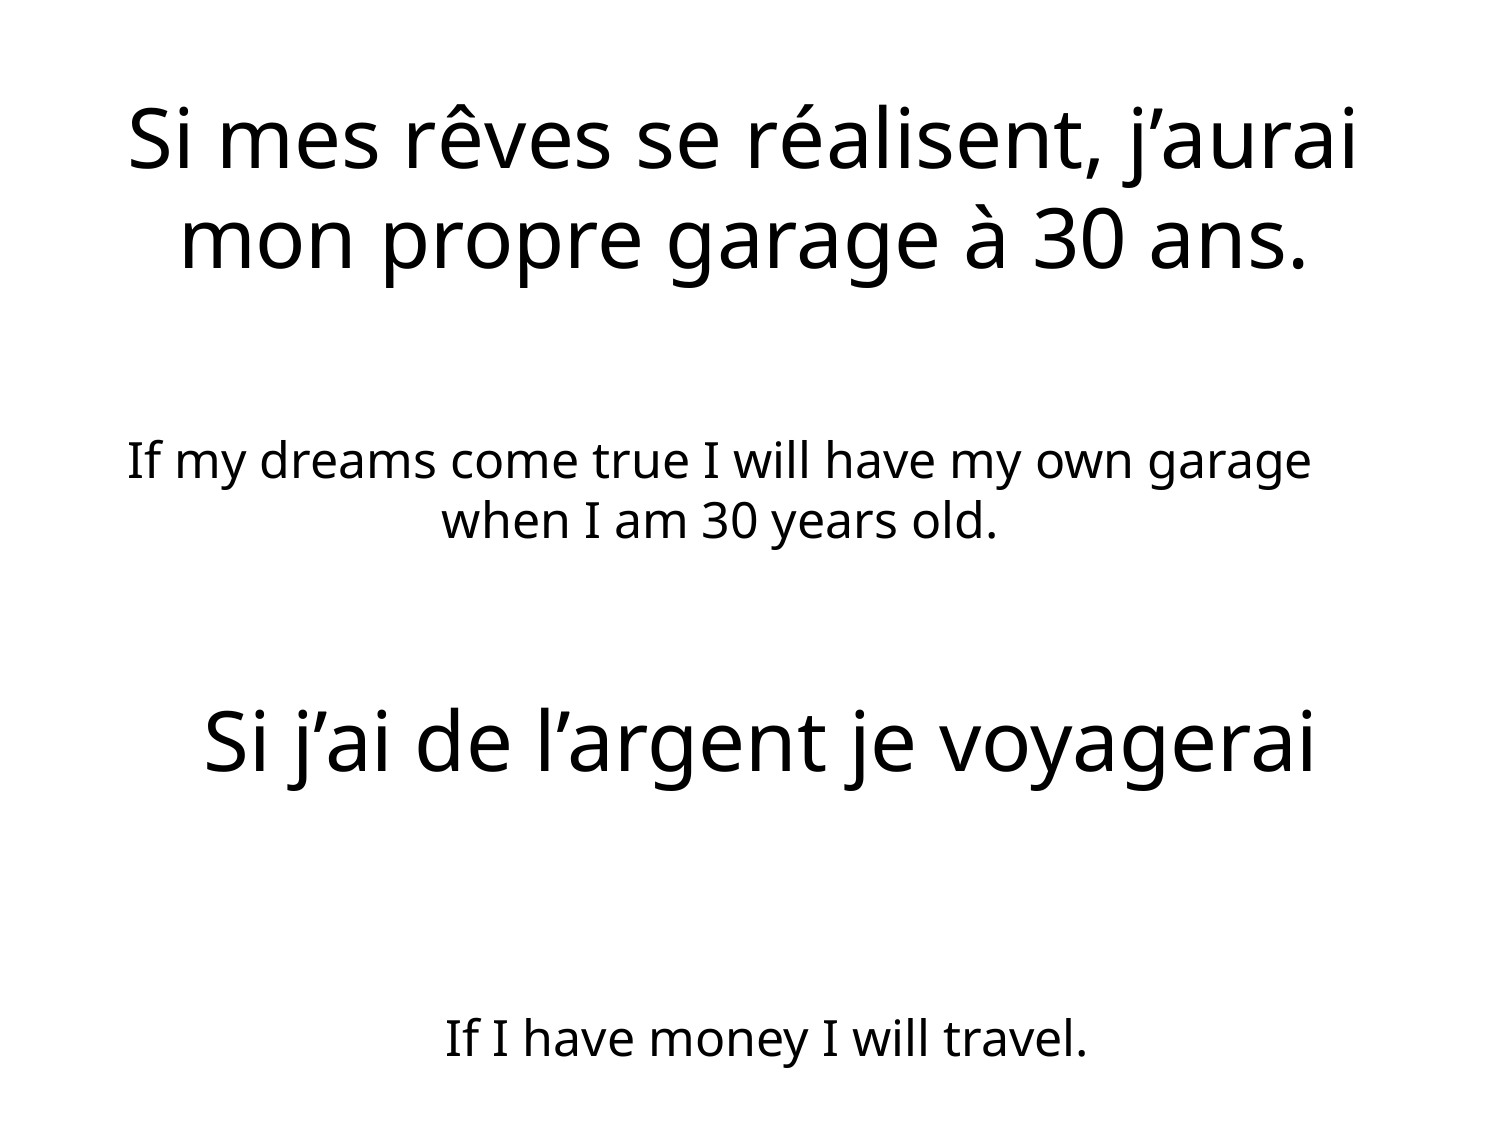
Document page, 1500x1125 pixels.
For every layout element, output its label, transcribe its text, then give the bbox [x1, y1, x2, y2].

text_box Si j’ai de l’argent je voyagerai [135, 680, 1388, 796]
text_box If I have money I will travel. [242, 999, 1294, 1075]
text_box Si mes rêves se réalisent, j’aurai mon propre garage à 30 ans. [100, 78, 1388, 293]
text_box If my dreams come true I will have my own garage when I am 30 years old. [76, 420, 1365, 556]
